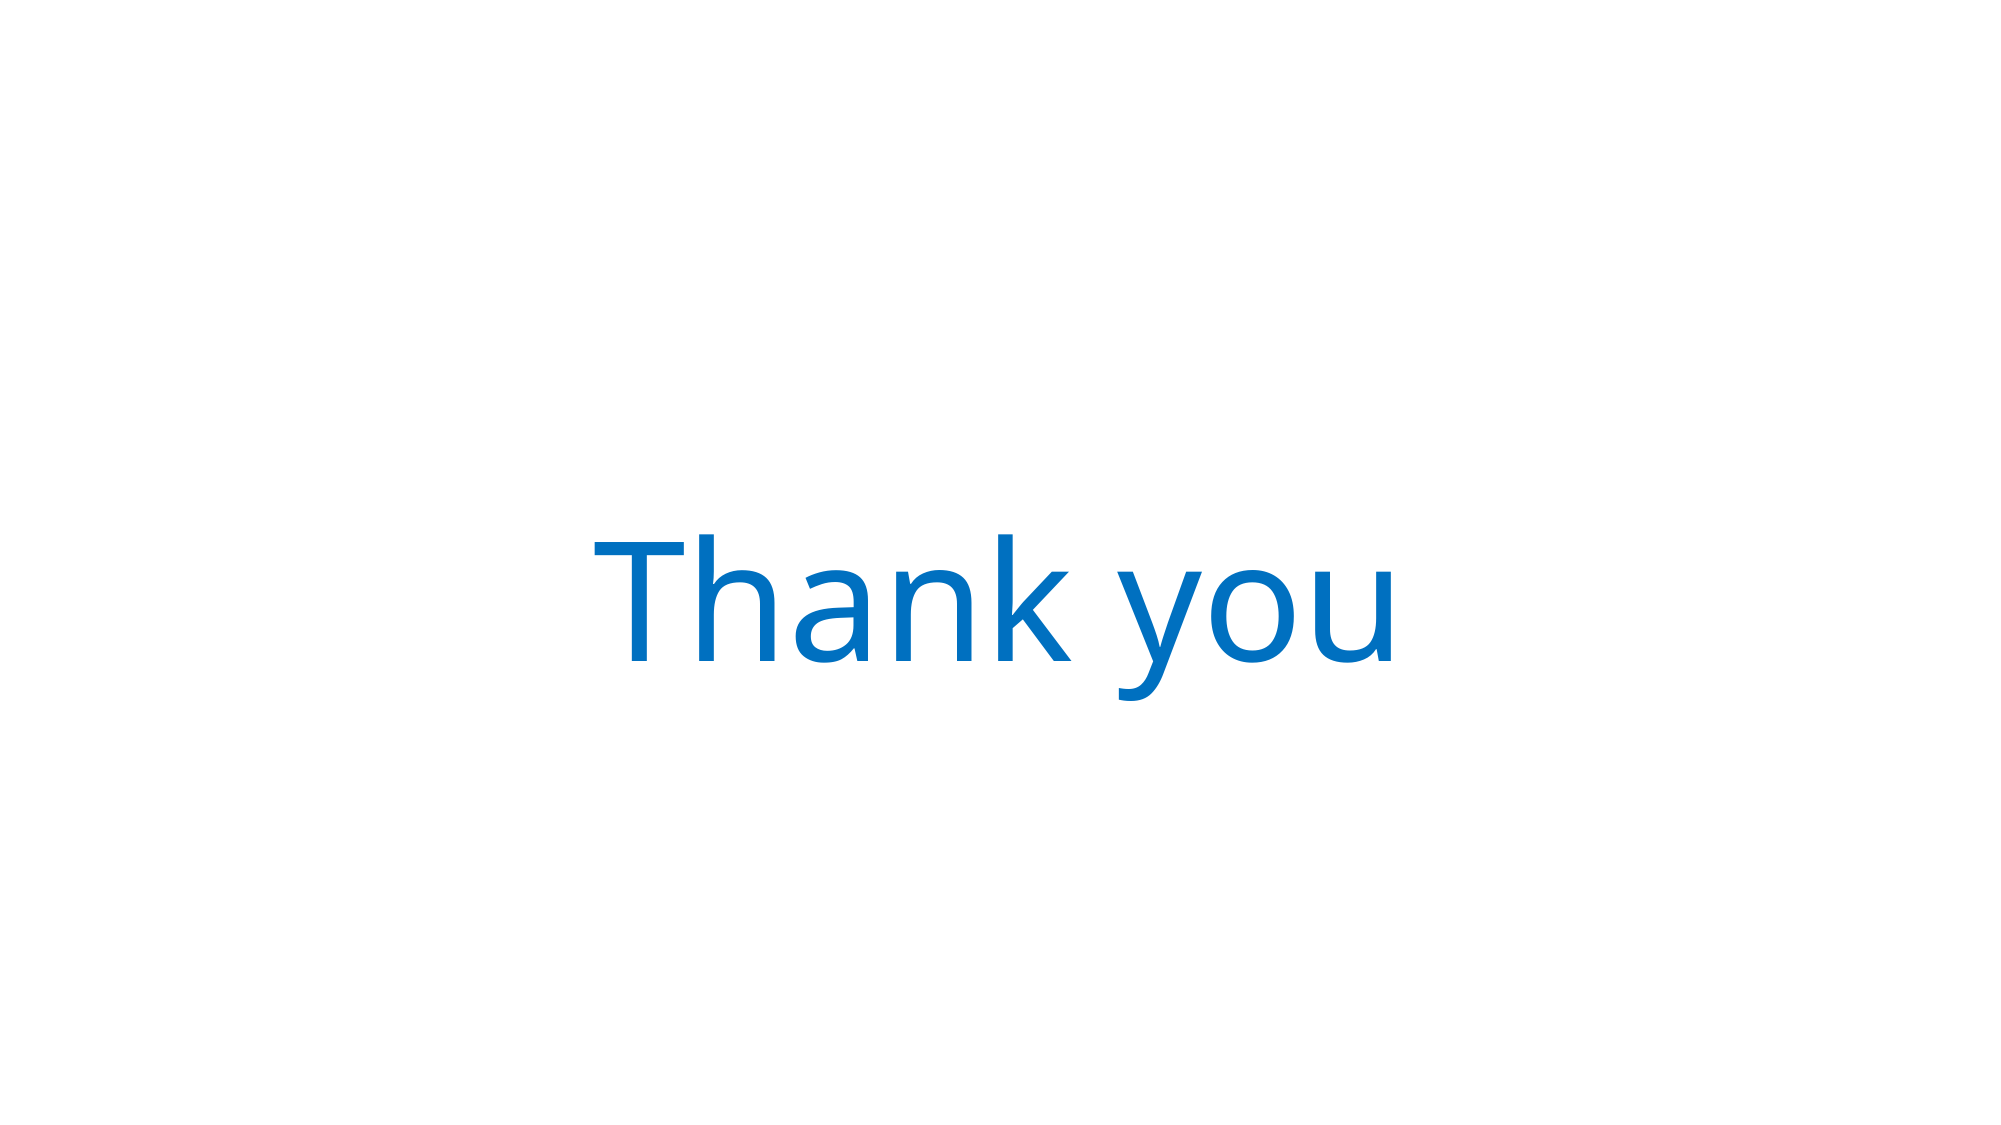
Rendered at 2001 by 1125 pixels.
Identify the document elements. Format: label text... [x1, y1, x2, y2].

title Thank you [137, 498, 1863, 717]
